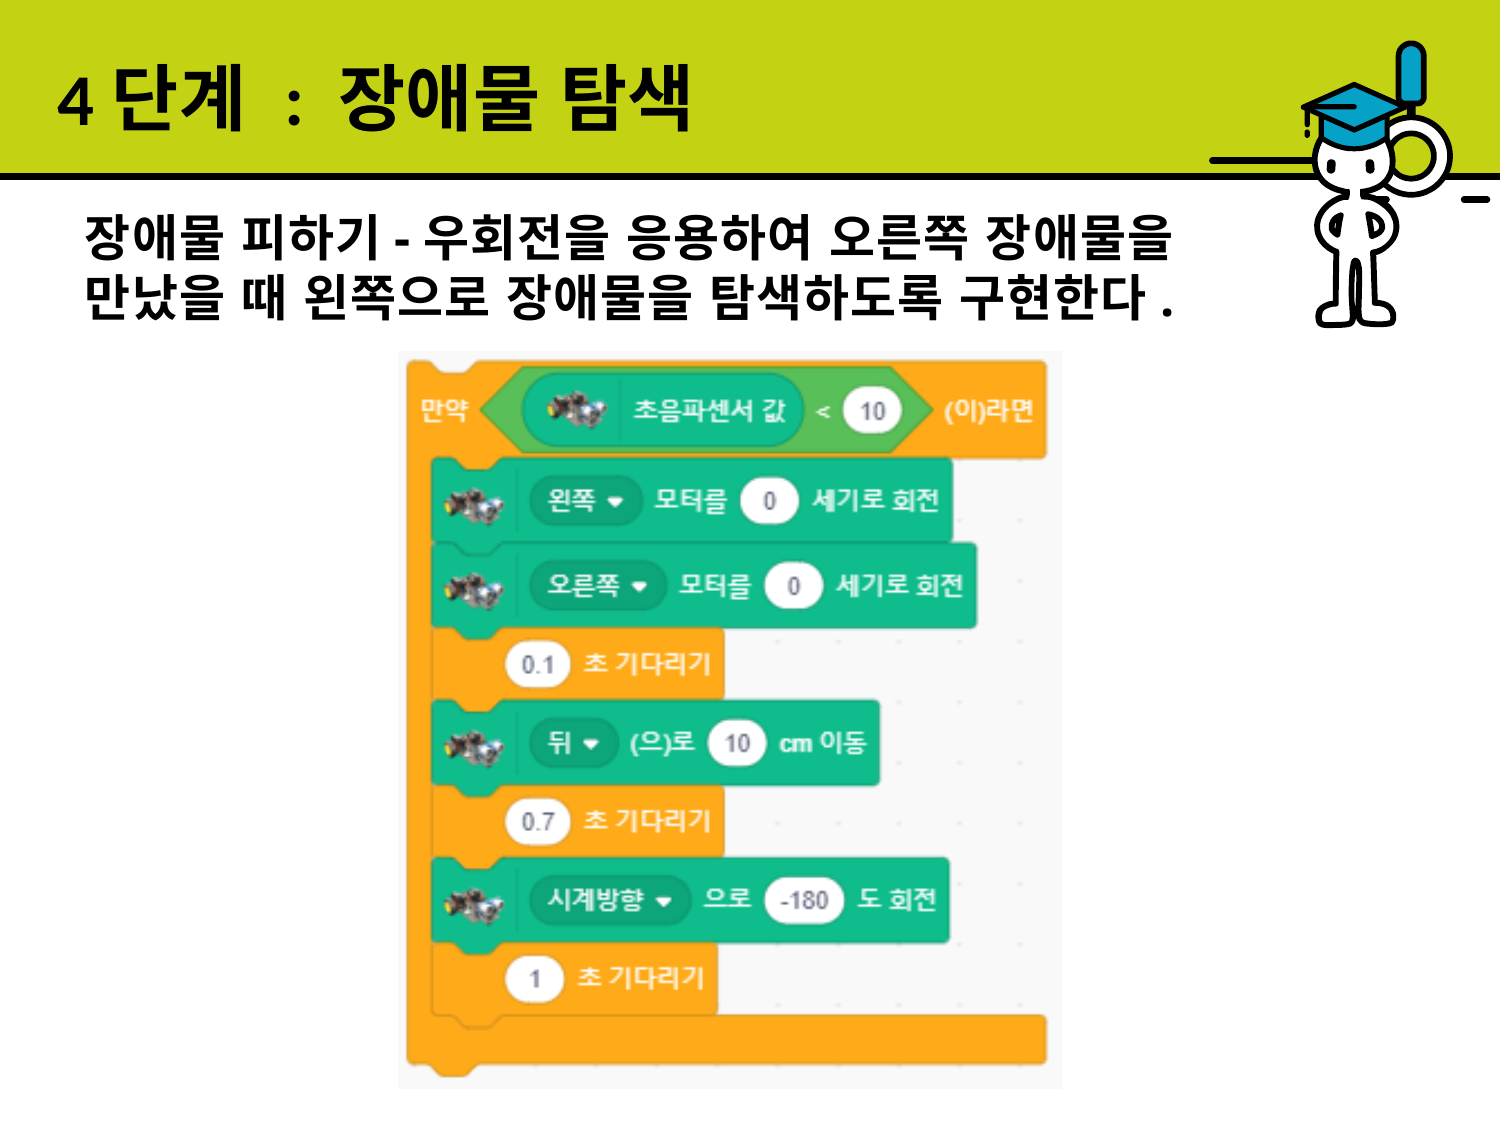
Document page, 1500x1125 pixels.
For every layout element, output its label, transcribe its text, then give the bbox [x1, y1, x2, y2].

list 4단계 : 장애물 탐색 [57, 52, 1161, 690]
text_box 장애물 피하기-우회전을 응용하여 오른쪽 장애물을 만났을 때 왼쪽으로 장애물을 탐색하도록 구현한다. [70, 199, 1297, 334]
picture [398, 351, 1063, 1090]
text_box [1300, 81, 1408, 329]
